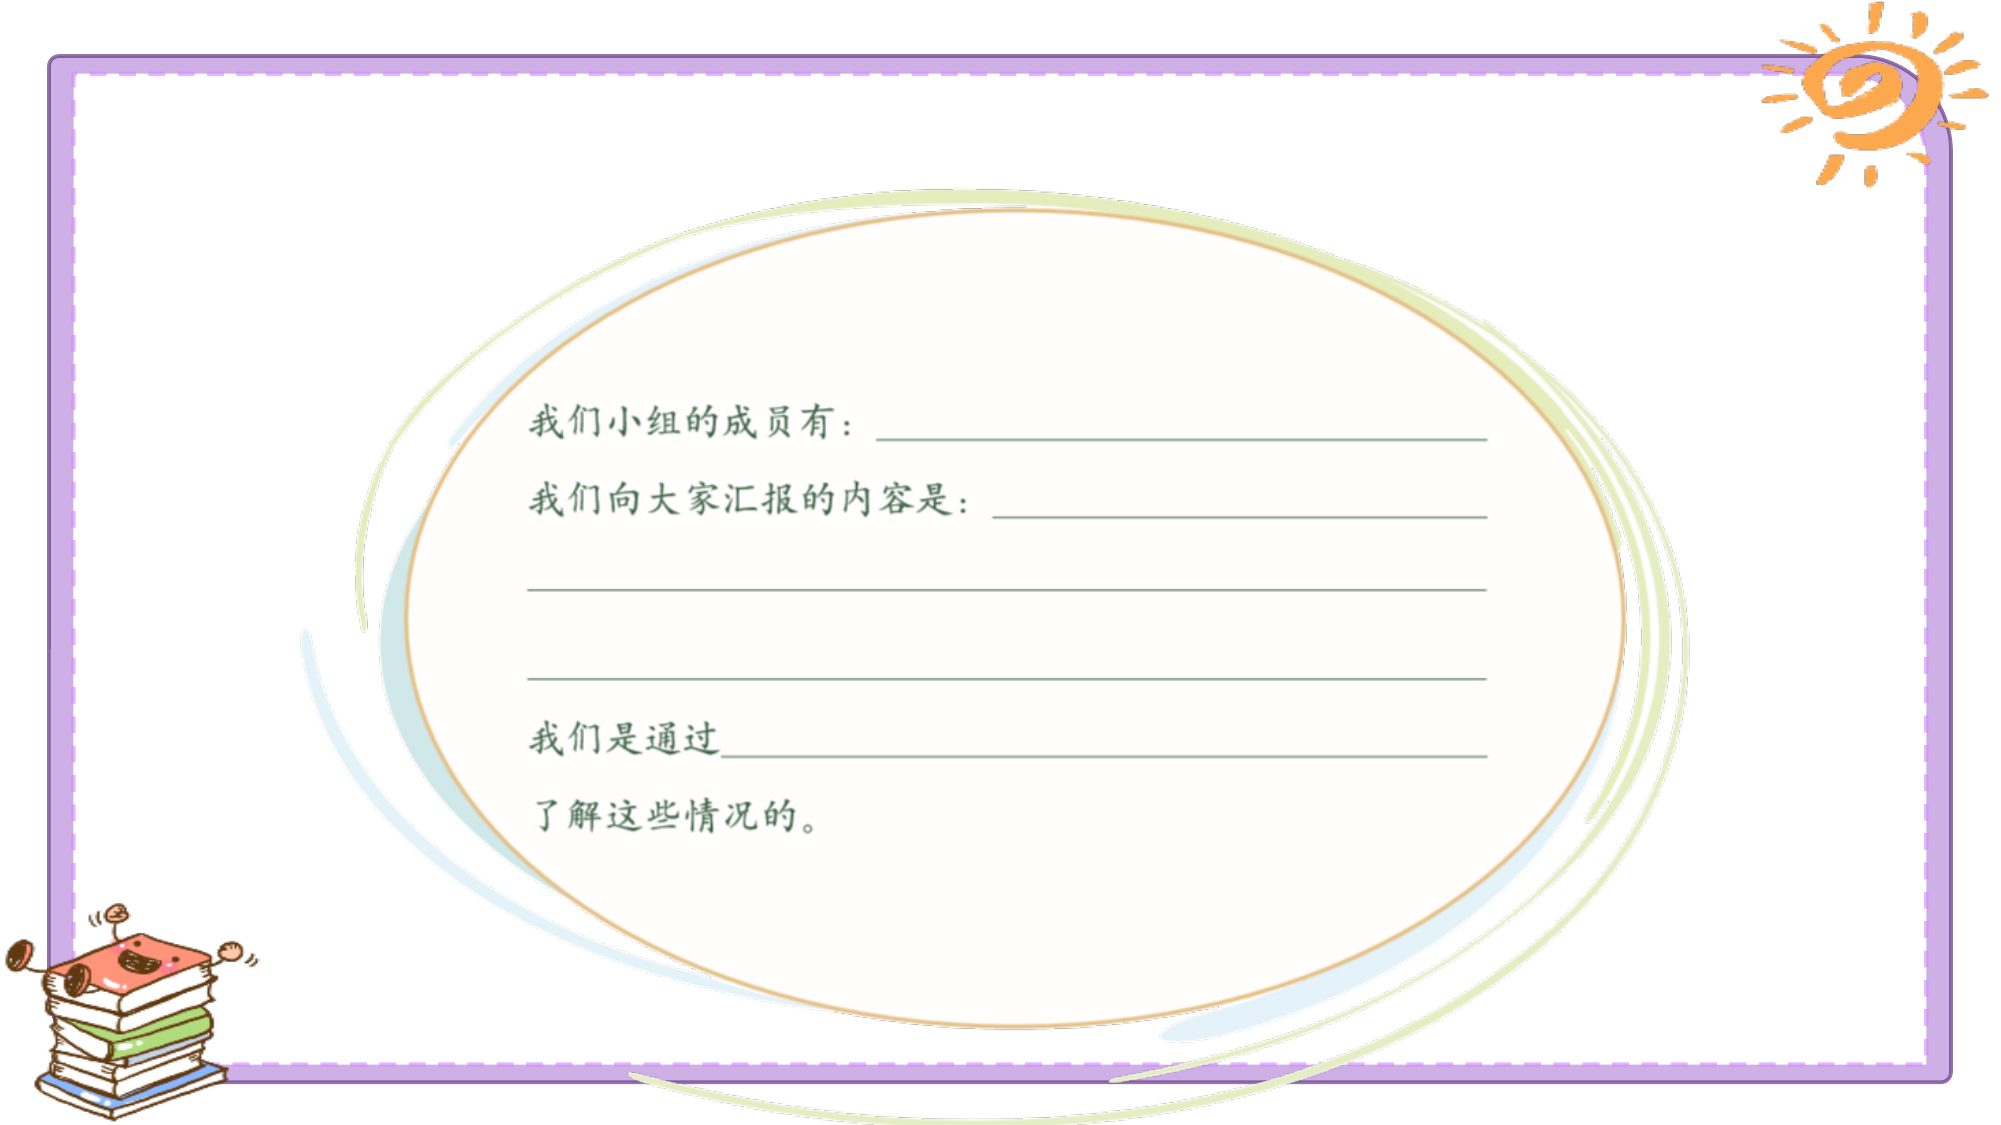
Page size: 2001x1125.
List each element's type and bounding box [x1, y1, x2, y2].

picture [0, 902, 260, 1123]
picture [1725, 0, 2001, 204]
picture [276, 184, 1703, 1125]
